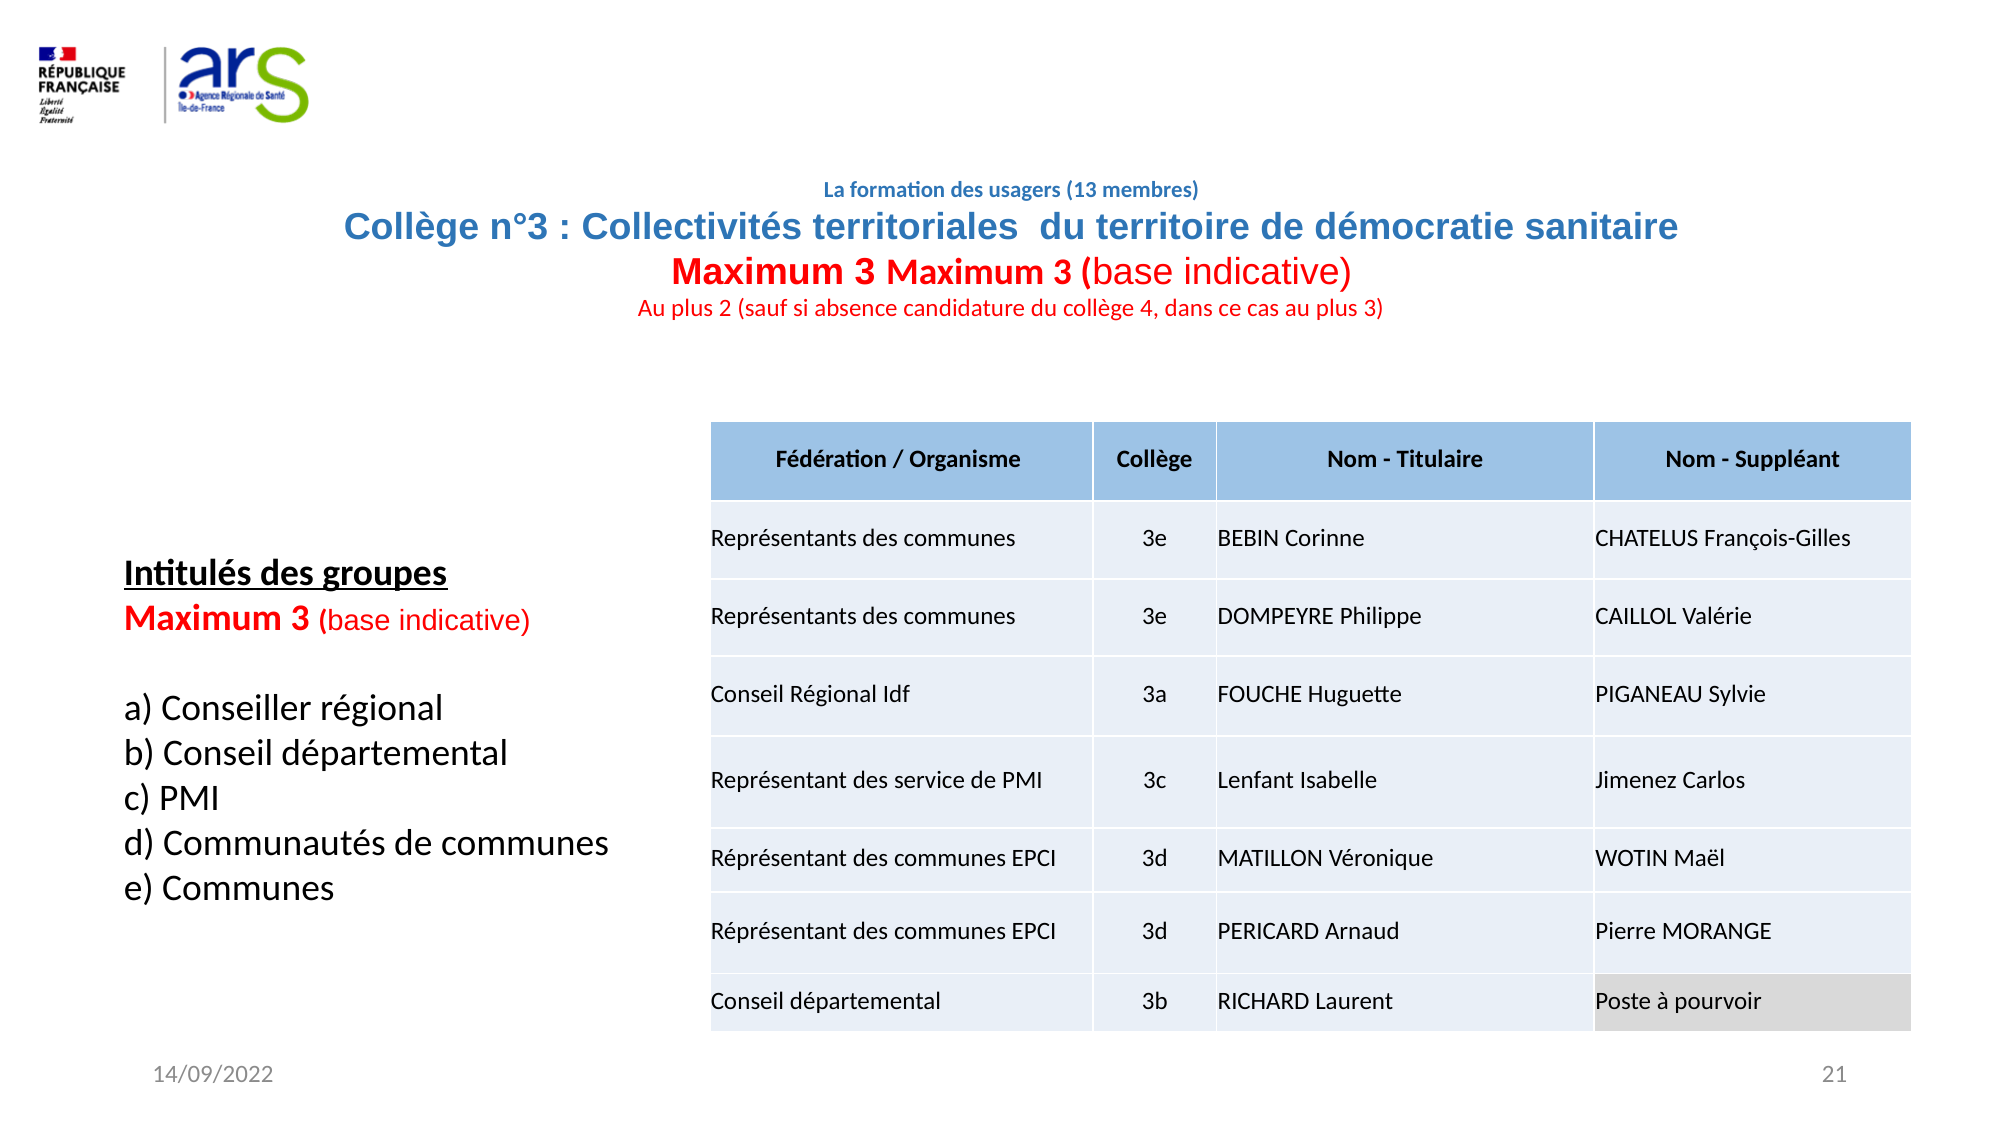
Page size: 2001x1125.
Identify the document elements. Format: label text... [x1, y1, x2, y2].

table_cell DOMPEYRE Philippe [1217, 580, 1593, 655]
table_cell 3b [1094, 974, 1216, 1031]
table_cell 3d [1094, 829, 1216, 891]
table_header Fédération / Organisme [711, 422, 1092, 500]
table_cell Poste à pourvoir [1595, 974, 1911, 1031]
text_box Intitulés des groupes Maximum 3 (base indicative) a) Conseiller régional b) Conseil départemental c) PMI d) Communautés de communes e) Communes [108, 540, 660, 916]
table_cell 3a [1094, 657, 1216, 735]
table_cell BEBIN Corinne [1217, 502, 1593, 578]
table_cell FOUCHE Huguette [1217, 657, 1593, 735]
table_header Nom - Titulaire [1217, 422, 1593, 500]
slide_number 21 [1412, 1042, 1863, 1103]
table_cell 3c [1094, 737, 1216, 827]
text_box La formation des usagers (13 membres) Collège n°3 : Collectivités territoriales du territoire de démocratie sanitaire Maximum 3 Maximum 3 (base indicative) Au plus 2 (sauf si absence candidature du collège 4, dans ce cas au plus 3) [201, 166, 1822, 374]
table_cell Représentants des communes [711, 580, 1092, 655]
table_header Nom - Suppléant [1595, 422, 1911, 500]
table_cell PERICARD Arnaud [1217, 893, 1593, 973]
table_cell RICHARD Laurent [1217, 974, 1593, 1031]
table_cell Réprésentant des communes EPCI [711, 829, 1092, 891]
table_cell Représentants des communes [711, 502, 1092, 578]
table_header Collège [1094, 422, 1216, 500]
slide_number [137, 1042, 588, 1103]
table_cell 3e [1094, 502, 1216, 578]
picture [38, 45, 328, 126]
table_cell 3d [1094, 893, 1216, 973]
table_cell WOTIN Maël [1595, 829, 1911, 891]
table_cell 3e [1094, 580, 1216, 655]
table_cell Conseil départemental [711, 974, 1092, 1031]
table_cell MATILLON Véronique [1217, 829, 1593, 891]
table_cell Lenfant Isabelle [1217, 737, 1593, 827]
table_cell CHATELUS François-Gilles [1595, 502, 1911, 578]
table_cell Représentant des service de PMI [711, 737, 1092, 827]
table_cell Pierre MORANGE [1595, 893, 1911, 973]
table_cell Conseil Régional Idf [711, 657, 1092, 735]
table_cell CAILLOL Valérie [1595, 580, 1911, 655]
table_cell PIGANEAU Sylvie [1595, 657, 1911, 735]
table_cell Réprésentant des communes EPCI [711, 893, 1092, 973]
table_cell Jimenez Carlos [1595, 737, 1911, 827]
